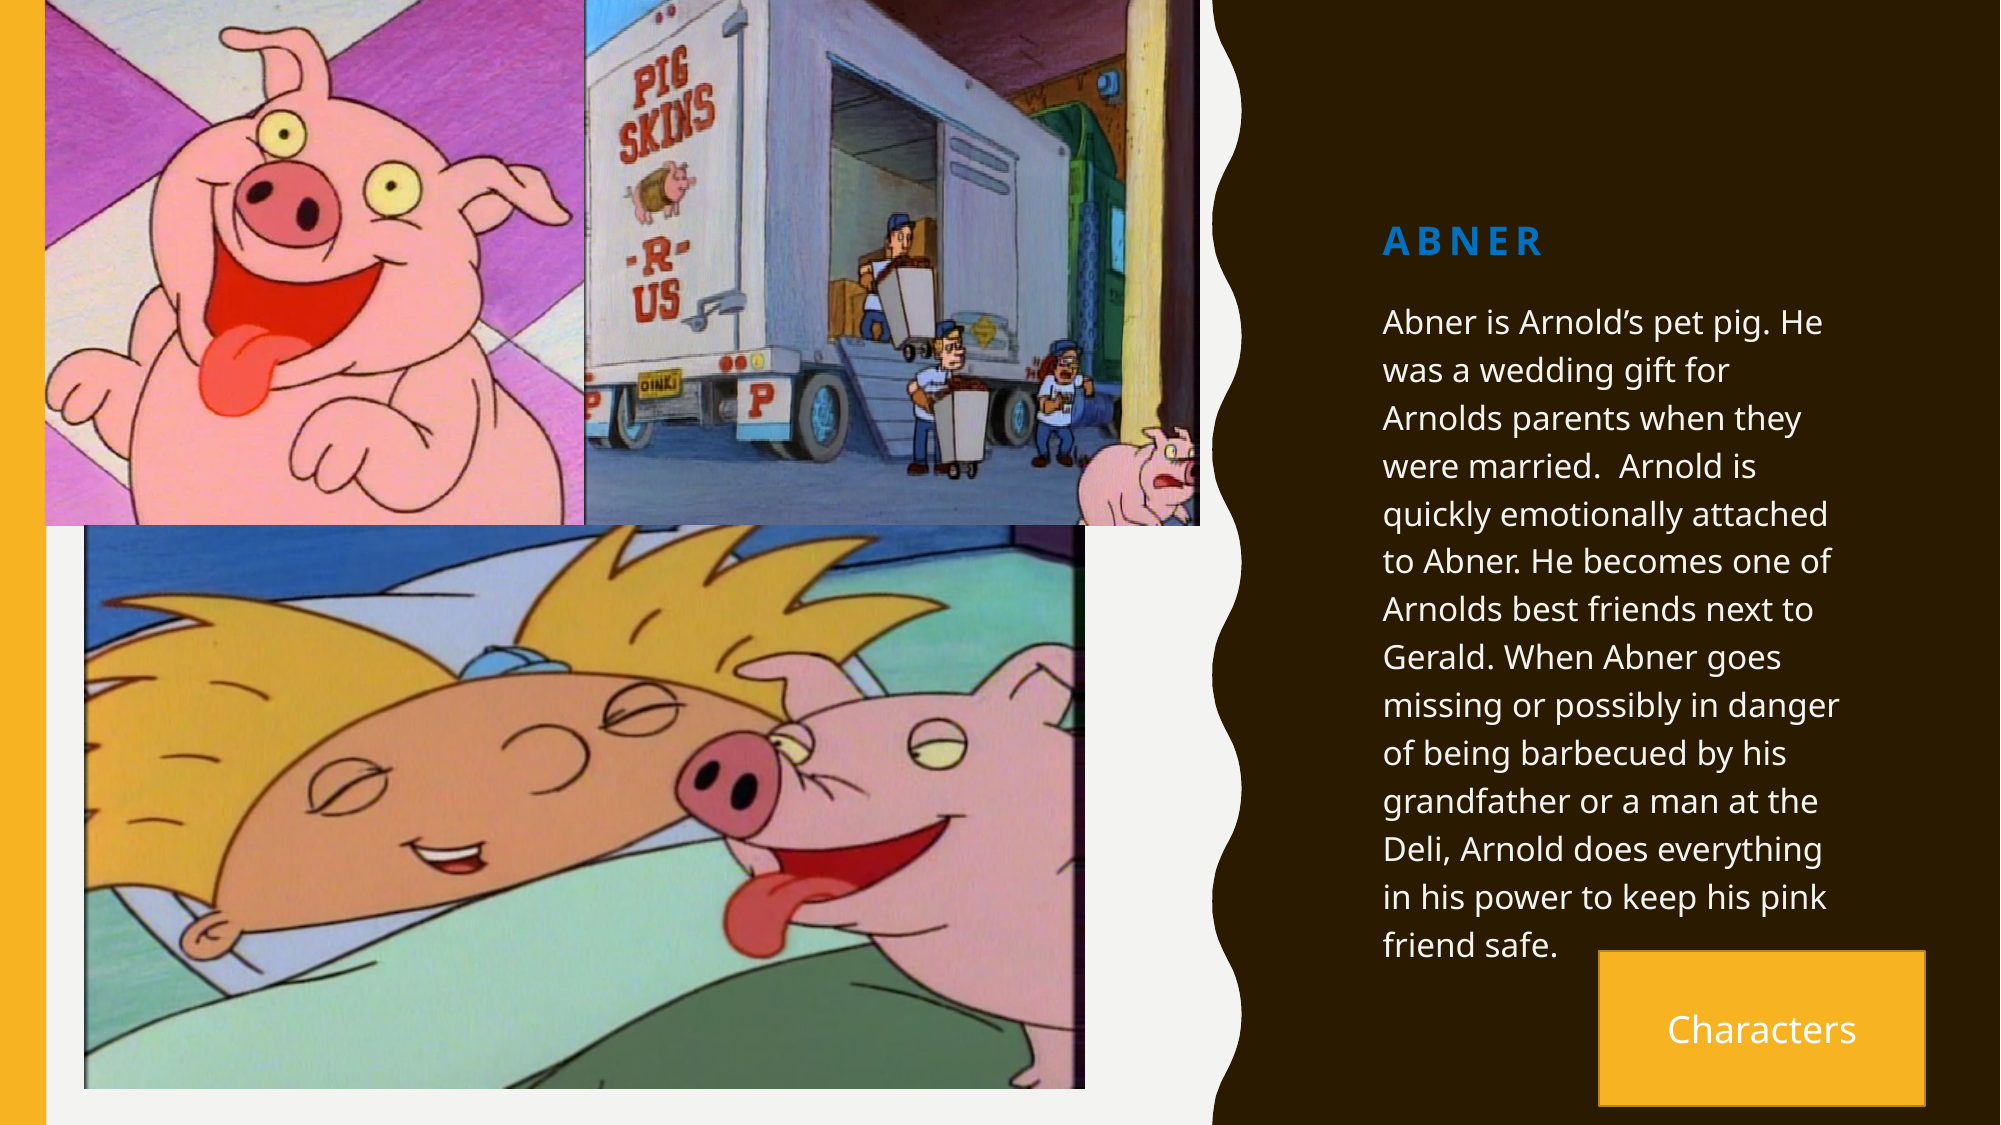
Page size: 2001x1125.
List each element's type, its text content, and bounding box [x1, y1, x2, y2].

list Abner is Arnold’s pet pig. He was a wedding gift for Arnolds parents when they were married. Arnold is quickly emotionally attached to Abner. He becomes one of Arnolds best friends next to Gerald. When Abner goes missing or possibly in danger of being barbecued by his grandfather or a man at the Deli, Arnold does everything in his power to keep his pink friend safe. [1367, 285, 1875, 969]
text_box Characters [1598, 950, 1926, 1107]
title ABNER [1367, 75, 1875, 272]
picture [44, 0, 1200, 1089]
